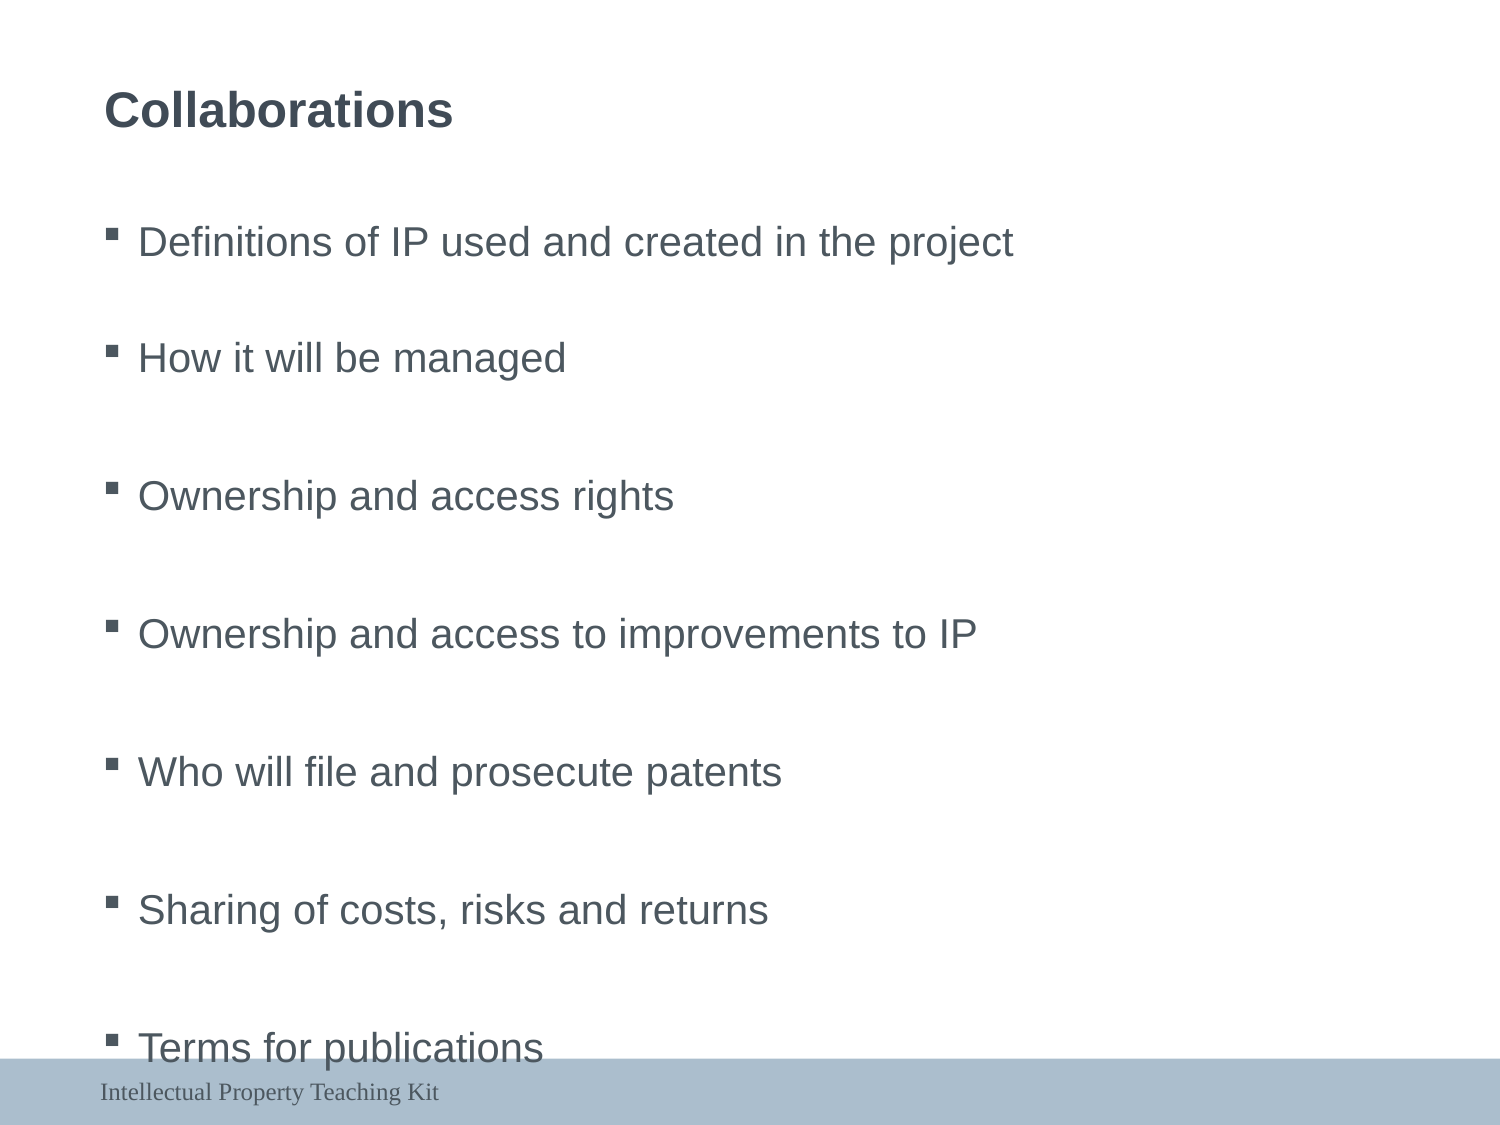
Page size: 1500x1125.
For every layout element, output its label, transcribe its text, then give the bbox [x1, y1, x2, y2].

footer Intellectual Property Teaching Kit [100, 1074, 988, 1125]
title Collaborations [88, 70, 1389, 201]
list Definitions of IP used and created in the project How it will be managed Ownership and access rights Ownership and access to improvements to IP Who will file and prosecute patents Sharing of costs, risks and returns Terms for publications [102, 205, 1403, 939]
